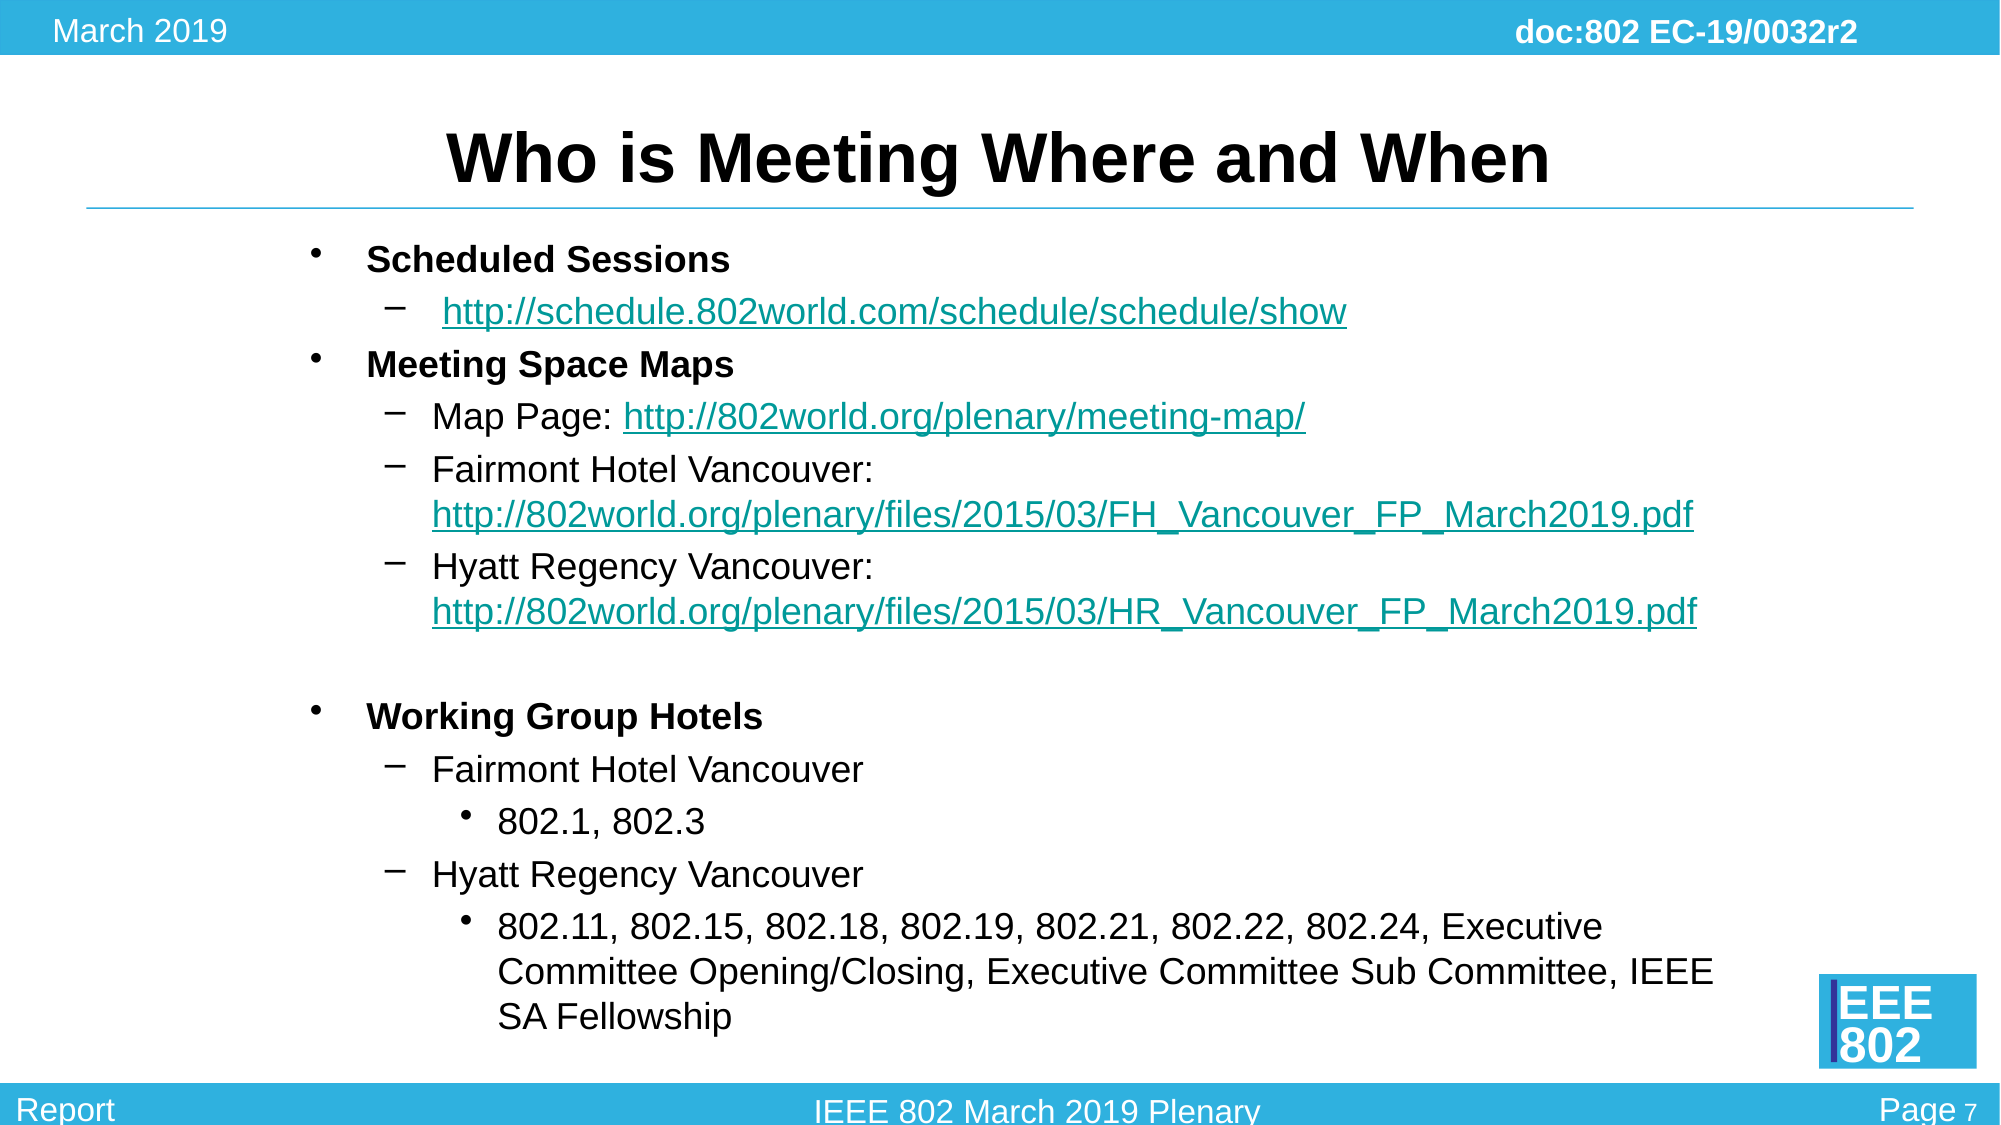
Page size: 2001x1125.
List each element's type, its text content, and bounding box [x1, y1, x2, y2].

title Who is Meeting Where and When [294, 104, 1706, 205]
list Scheduled Sessions http://schedule.802world.com/schedule/schedule/show Meeting Space Maps Map Page: http://802world.org/plenary/meeting-map/ Fairmont Hotel Vancouver: http://802world.org/plenary/files/2015/03/FH_Vancouver_FP_March2019.pdf Hyatt Regency Vancouver: http://802world.org/plenary/files/2015/03/HR_Vancouver_FP_March2019.pdf Working Group Hotels Fairmont Hotel Vancouver 802.1, 802.3 Hyatt Regency Vancouver 802.11, 802.15, 802.18, 802.19, 802.21, 802.22, 802.24, Executive Committee Opening/Closing, Executive Committee Sub Committee, IEEE SA Fellowship [294, 227, 1763, 1075]
